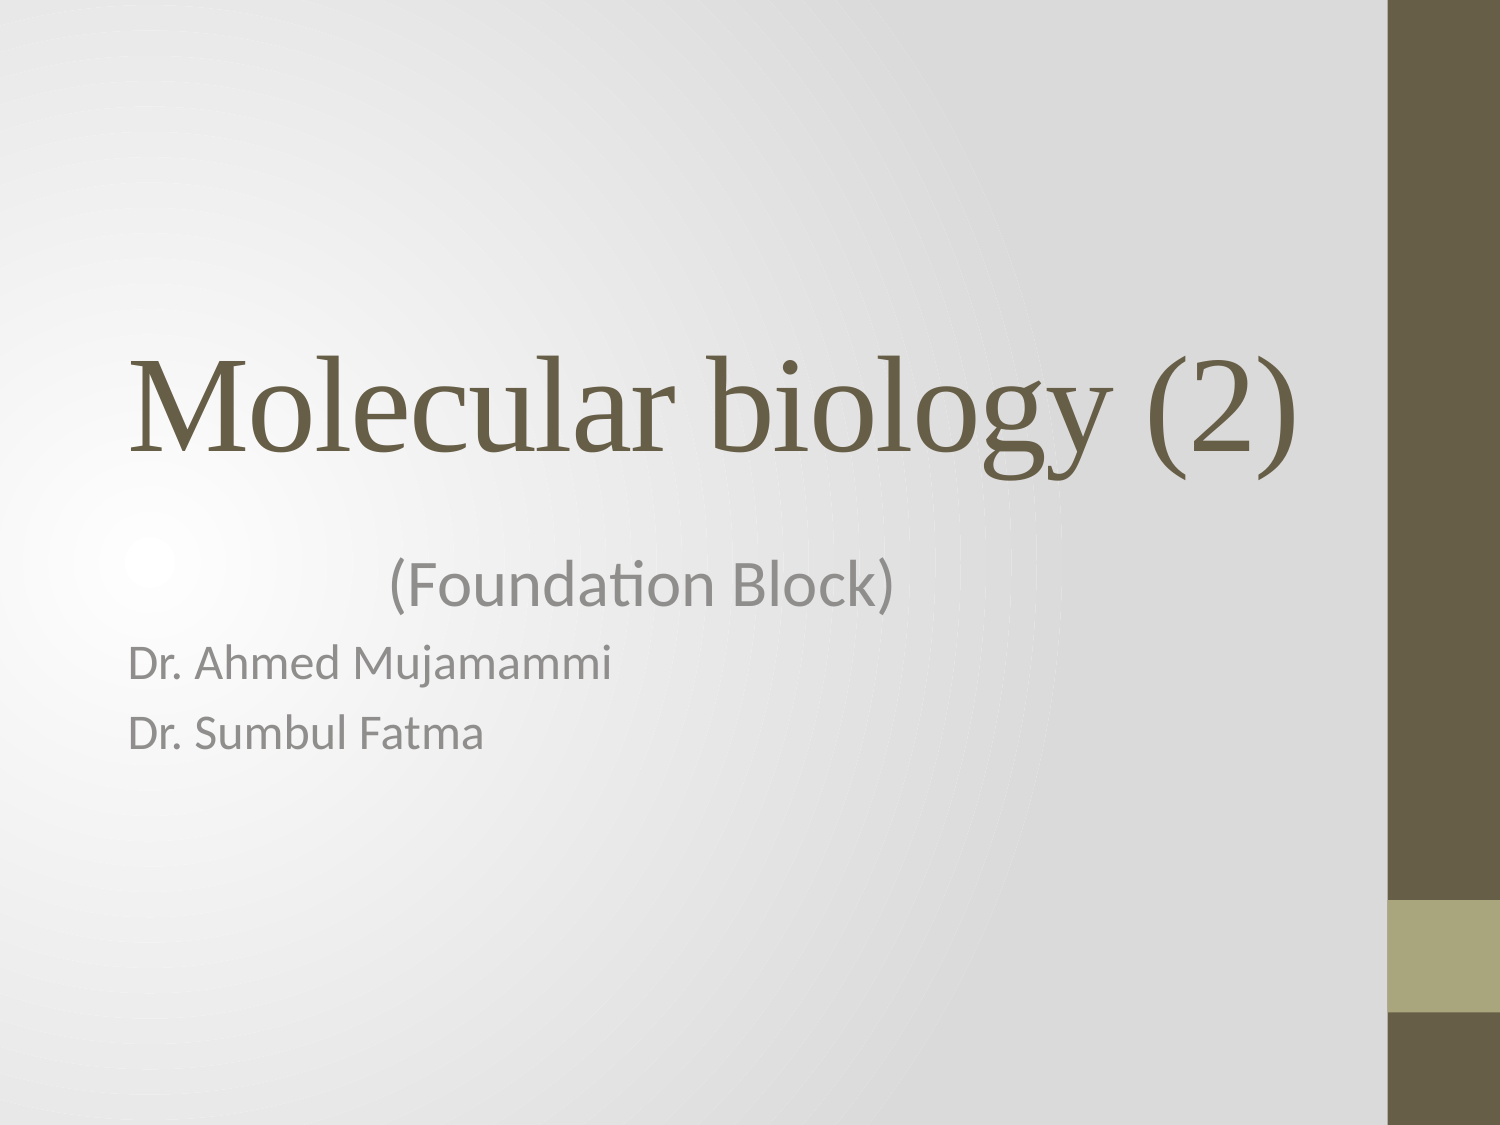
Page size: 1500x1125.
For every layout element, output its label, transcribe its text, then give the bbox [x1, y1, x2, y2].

title Molecular biology (2) [112, 60, 1350, 487]
subtitle (Foundation Block) Dr. Ahmed Mujamammi Dr. Sumbul Fatma [112, 532, 1173, 911]
